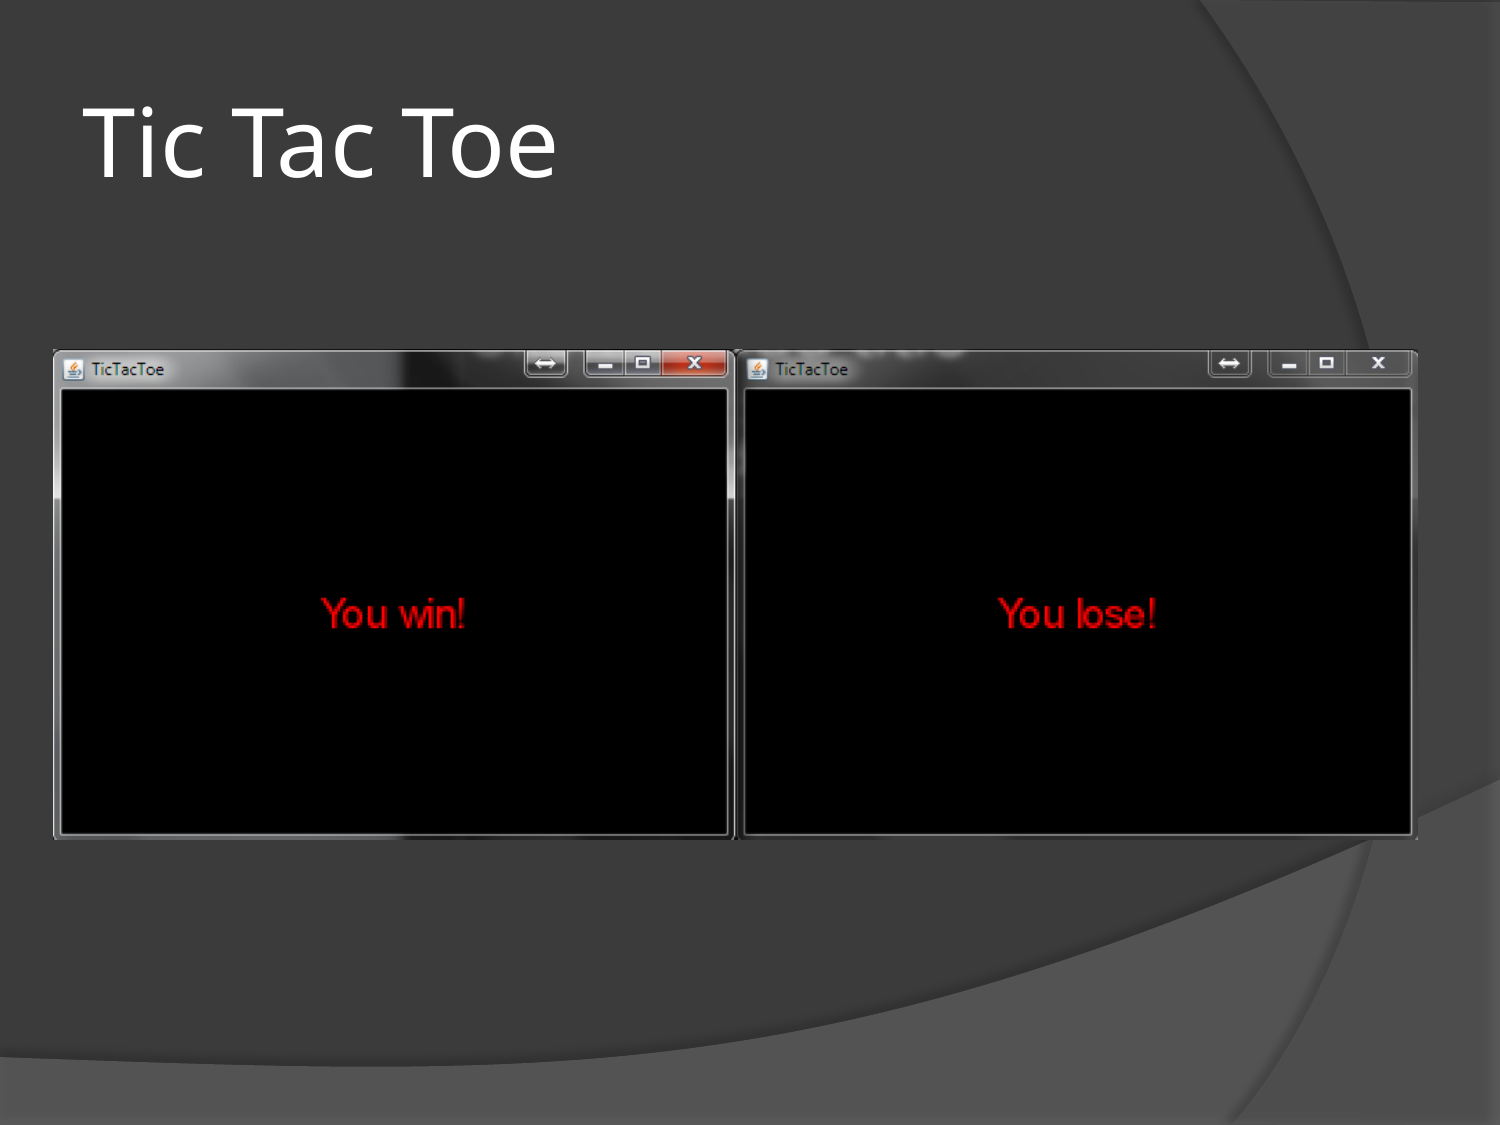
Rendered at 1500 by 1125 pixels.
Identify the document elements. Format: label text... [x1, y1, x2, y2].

title Tic Tac Toe [75, 45, 1300, 233]
picture [52, 349, 1418, 841]
